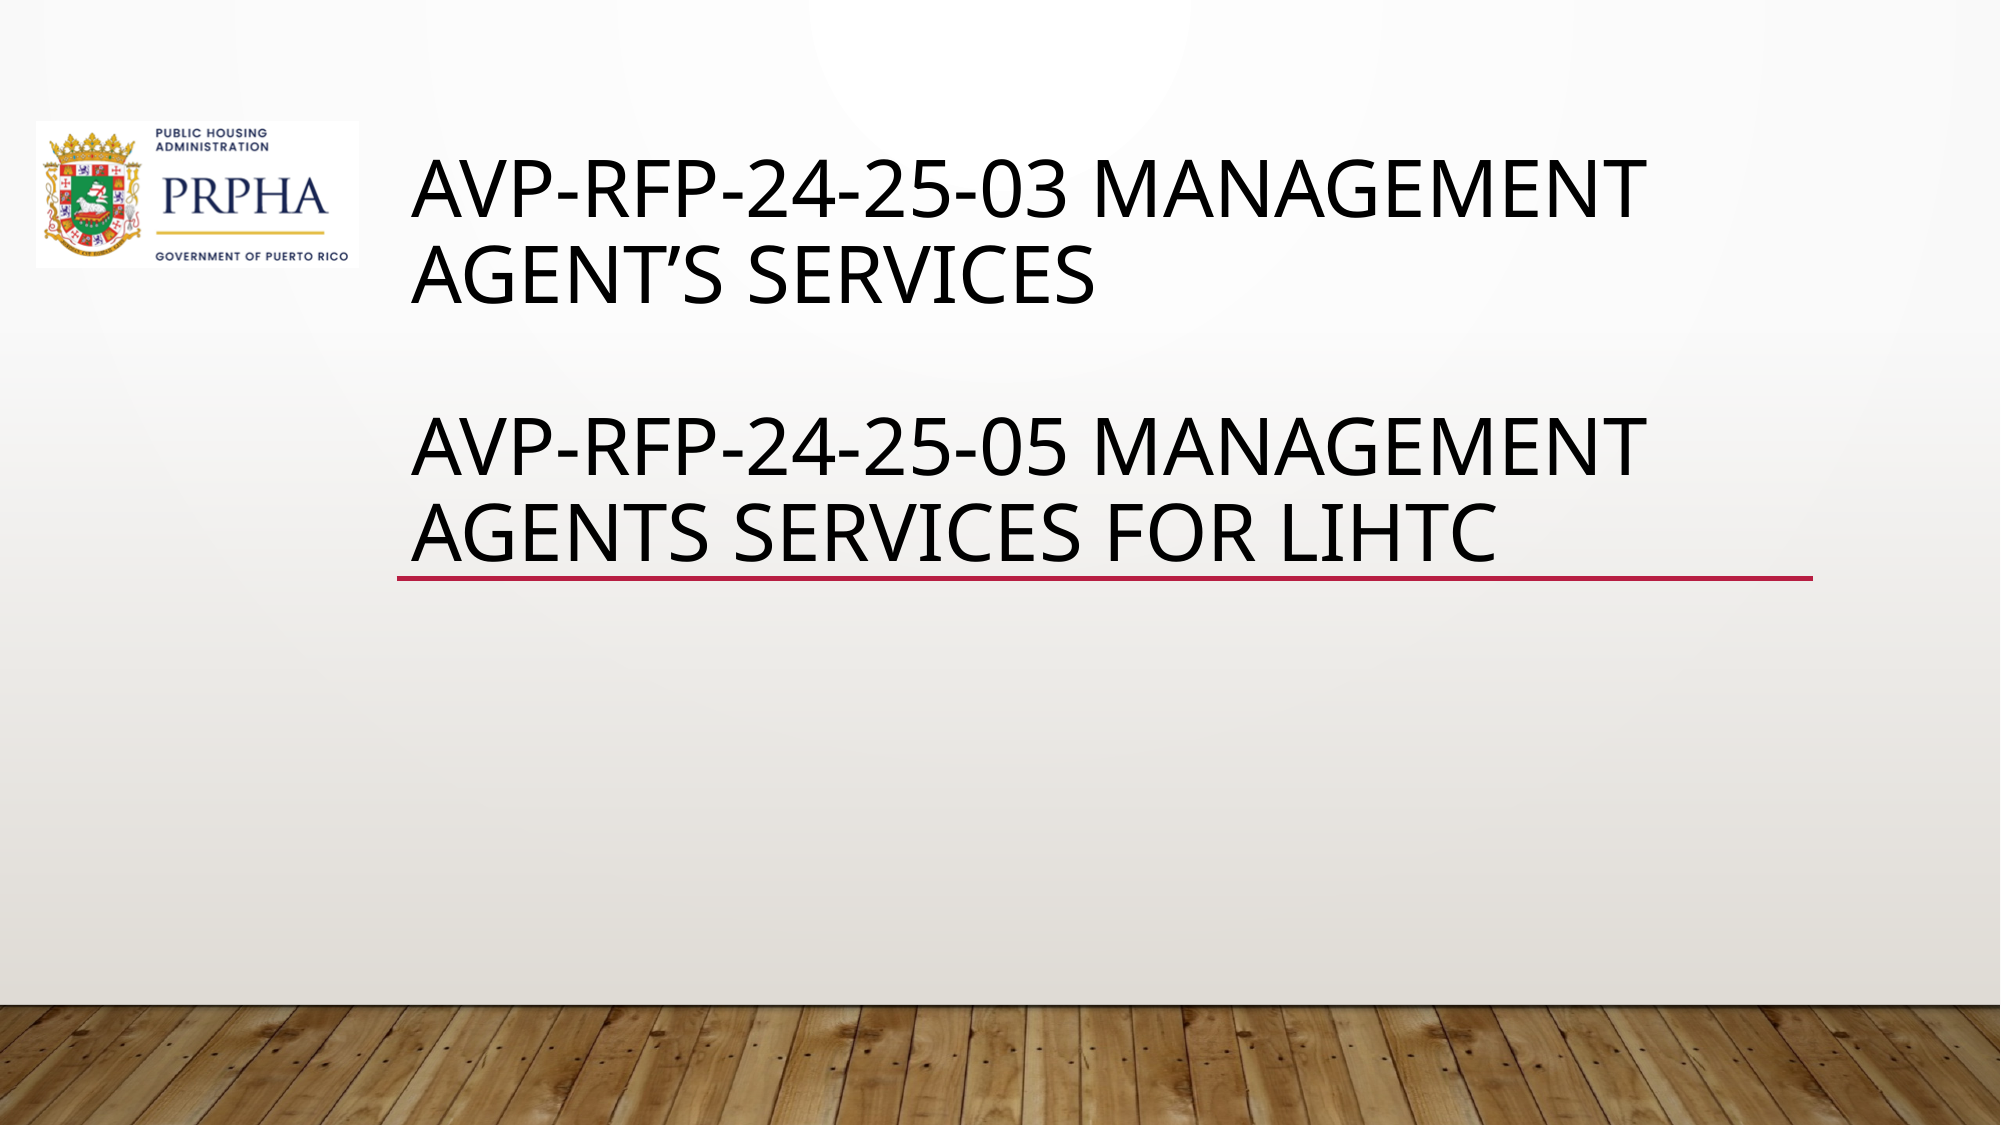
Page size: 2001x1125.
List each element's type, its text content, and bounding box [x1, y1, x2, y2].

title AVP-RFP-24-25-03 MANAGEMENT AGENT’s SERVICES AVP-RFP-24-25-05 management agents services for LIHTC [396, 131, 1814, 580]
picture [36, 121, 359, 268]
picture [0, 1005, 2000, 1125]
